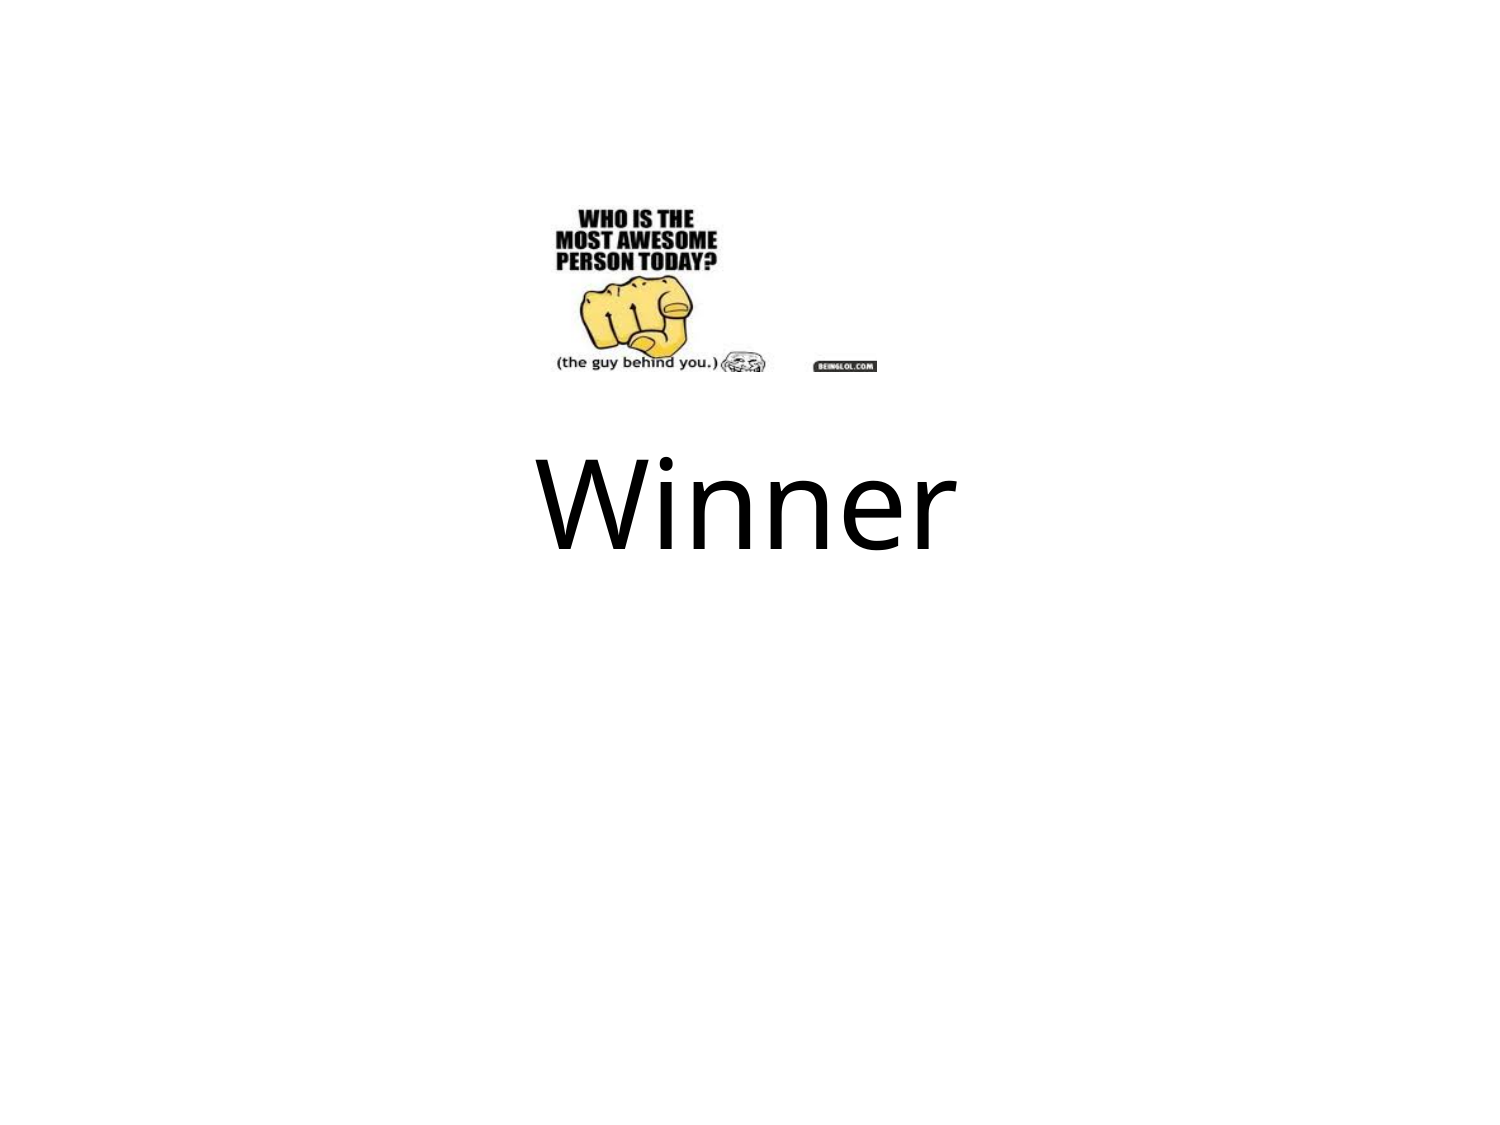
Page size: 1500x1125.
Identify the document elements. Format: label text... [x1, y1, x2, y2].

picture [408, 205, 877, 372]
title Winner [187, 206, 1340, 584]
